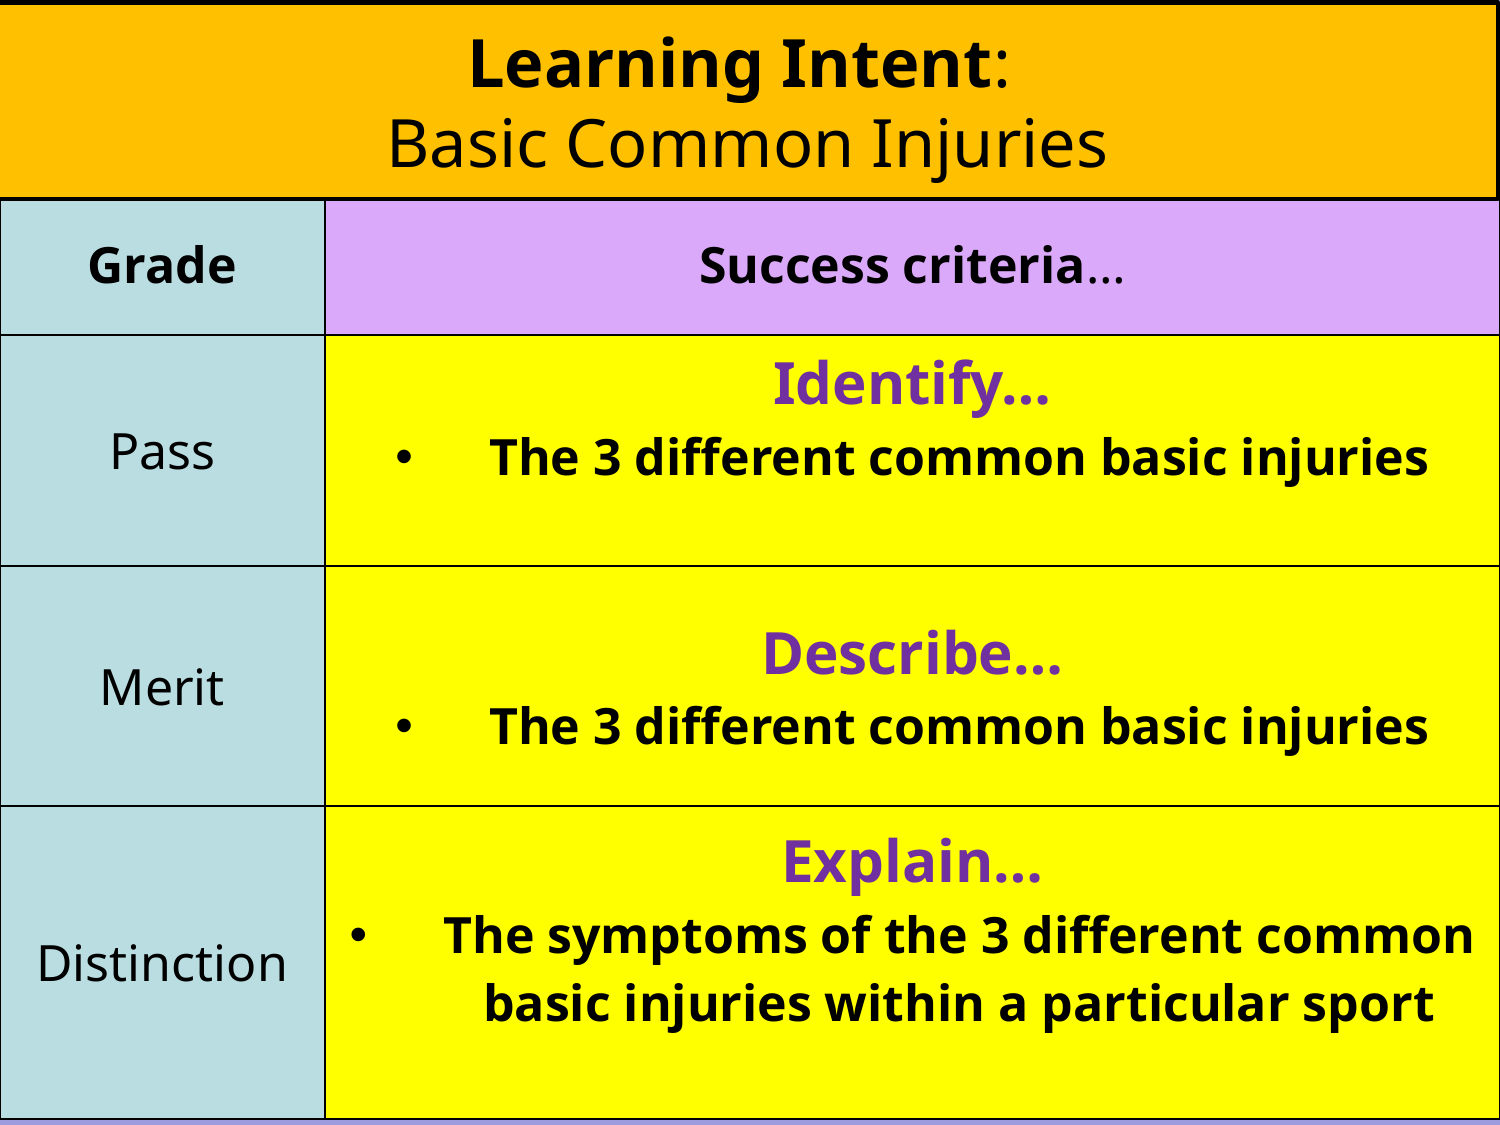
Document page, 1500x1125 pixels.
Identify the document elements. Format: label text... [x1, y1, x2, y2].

table_header Grade [1, 201, 324, 334]
table_header Success criteria… [326, 201, 1499, 334]
table_cell Distinction [1, 807, 324, 1118]
title Learning Intent: Basic Common Injuries [0, 0, 1500, 201]
table_cell Merit [1, 567, 324, 805]
table_cell Describe… The 3 different common basic injuries [326, 567, 1499, 805]
table_cell Identify… The 3 different common basic injuries [326, 336, 1499, 565]
table_cell Explain… The symptoms of the 3 different common basic injuries within a particular sport [326, 807, 1499, 1118]
table_cell Pass [1, 336, 324, 565]
